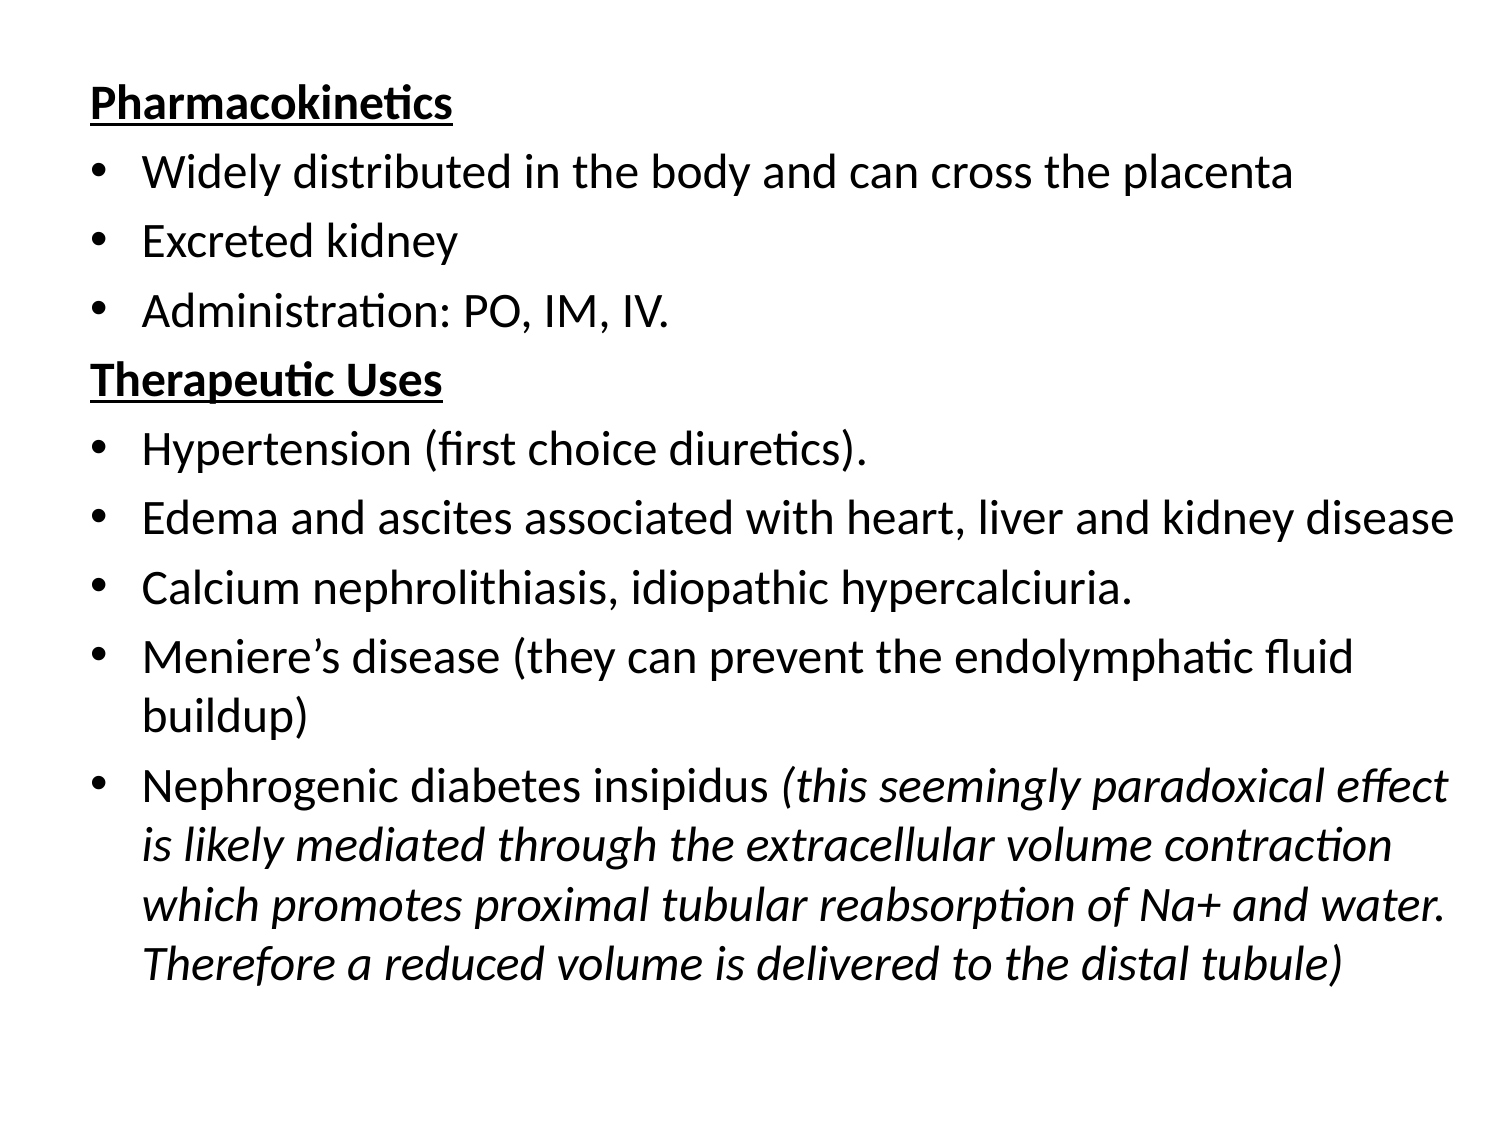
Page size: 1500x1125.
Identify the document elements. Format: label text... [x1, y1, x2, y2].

list Pharmacokinetics Widely distributed in the body and can cross the placenta Excreted kidney Administration: PO, IM, IV. Therapeutic Uses Hypertension (first choice diuretics). Edema and ascites associated with heart, liver and kidney disease Calcium nephrolithiasis, idiopathic hypercalciuria. Meniere’s disease (they can prevent the endolymphatic fluid buildup) Nephrogenic diabetes insipidus (this seemingly paradoxical effect is likely mediated through the extracellular volume contraction which promotes proximal tubular reabsorption of Na+ and water. Therefore a reduced volume is delivered to the distal tubule) [75, 62, 1475, 1088]
